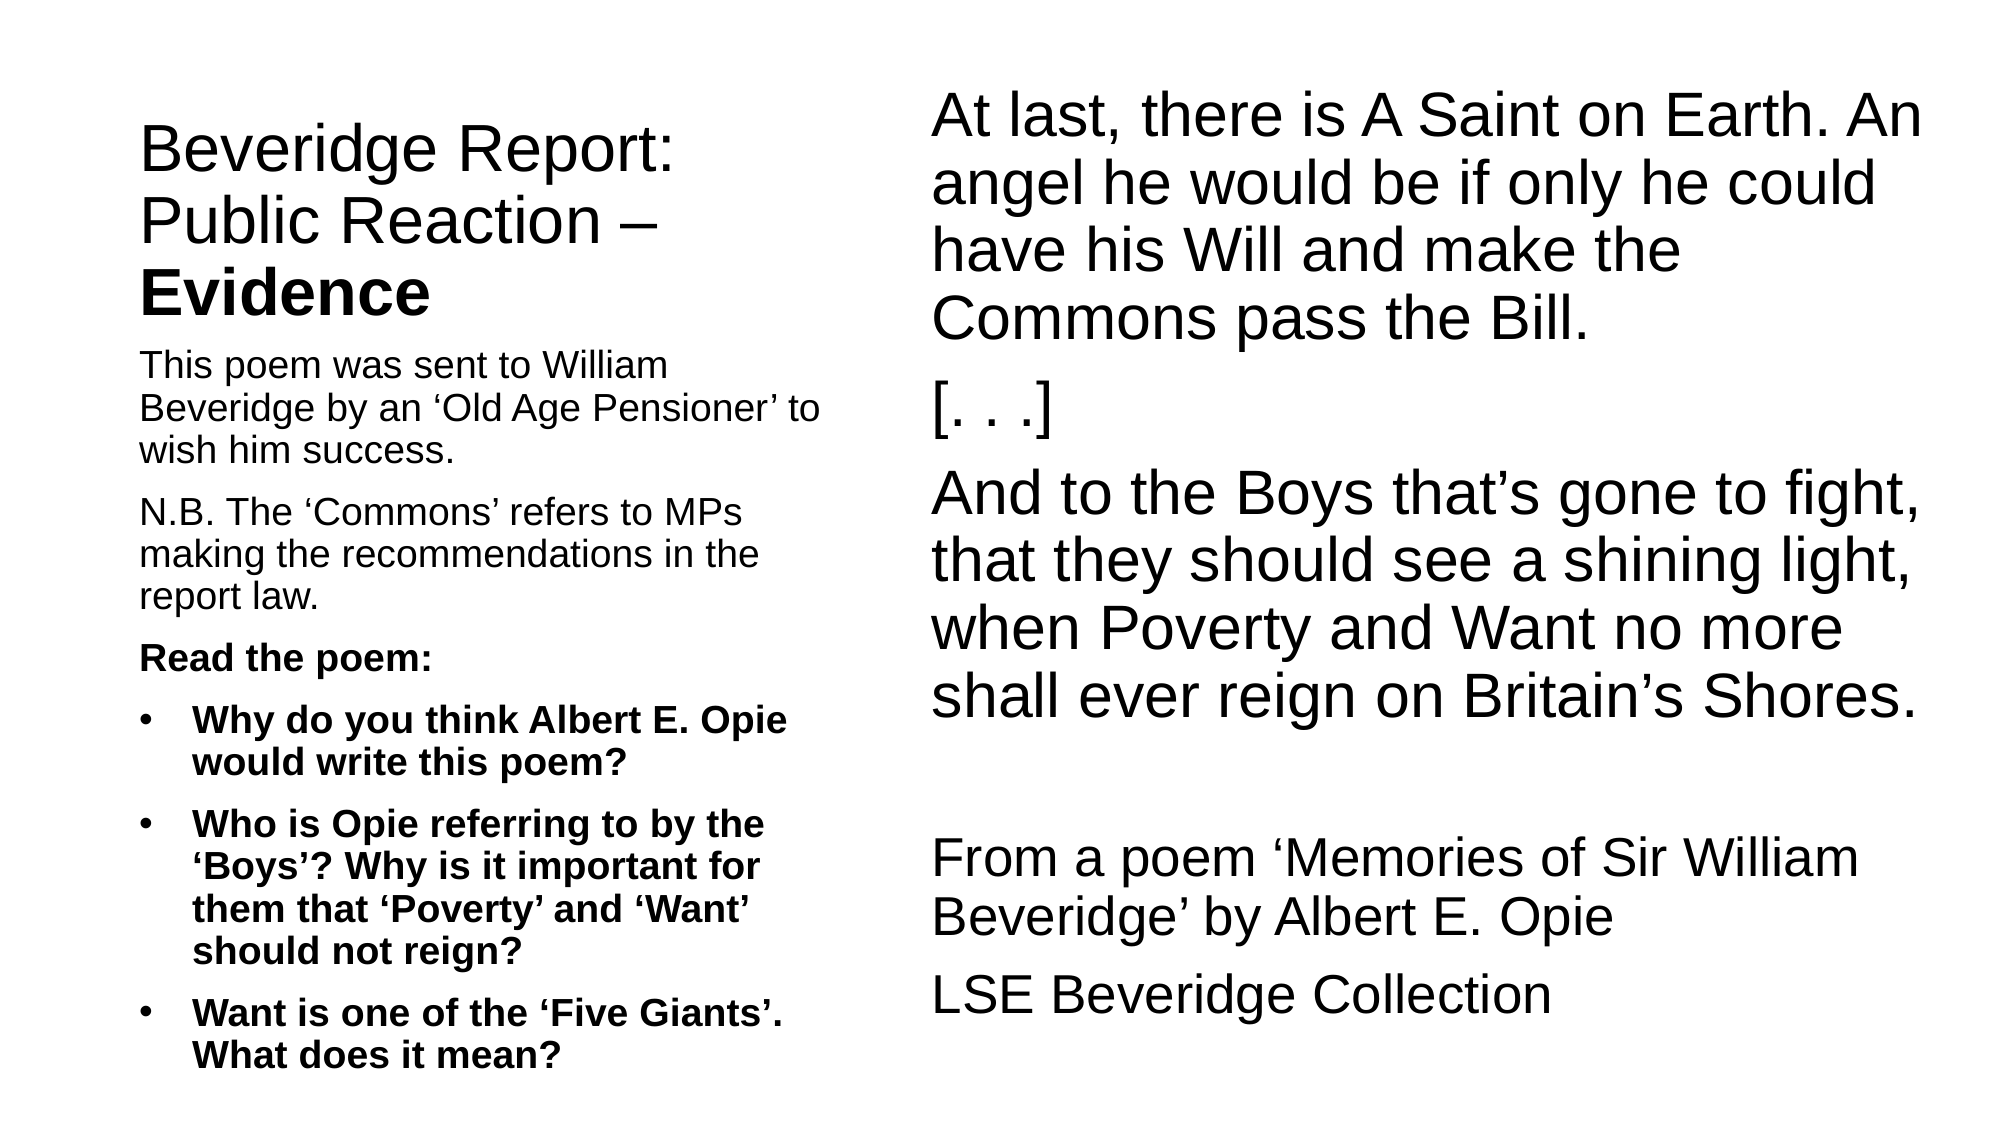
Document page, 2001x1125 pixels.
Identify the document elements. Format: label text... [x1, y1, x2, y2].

title Beveridge Report: Public Reaction – Evidence [124, 75, 871, 337]
list At last, there is A Saint on Earth. An angel he would be if only he could have his Will and make the Commons pass the Bill. [. . .] And to the Boys that’s gone to fight, that they should see a shining light, when Poverty and Want no more shall ever reign on Britain’s Shores. From a poem ‘Memories of Sir William Beveridge’ by Albert E. Opie LSE Beveridge Collection [916, 75, 1953, 1046]
list This poem was sent to William Beveridge by an ‘Old Age Pensioner’ to wish him success. N.B. The ‘Commons’ refers to MPs making the recommendations in the report law. Read the poem: Why do you think Albert E. Opie would write this poem? Who is Opie referring to by the ‘Boys’? Why is it important for them that ‘Poverty’ and ‘Want’ should not reign? Want is one of the ‘Five Giants’. What does it mean? [124, 337, 871, 1090]
